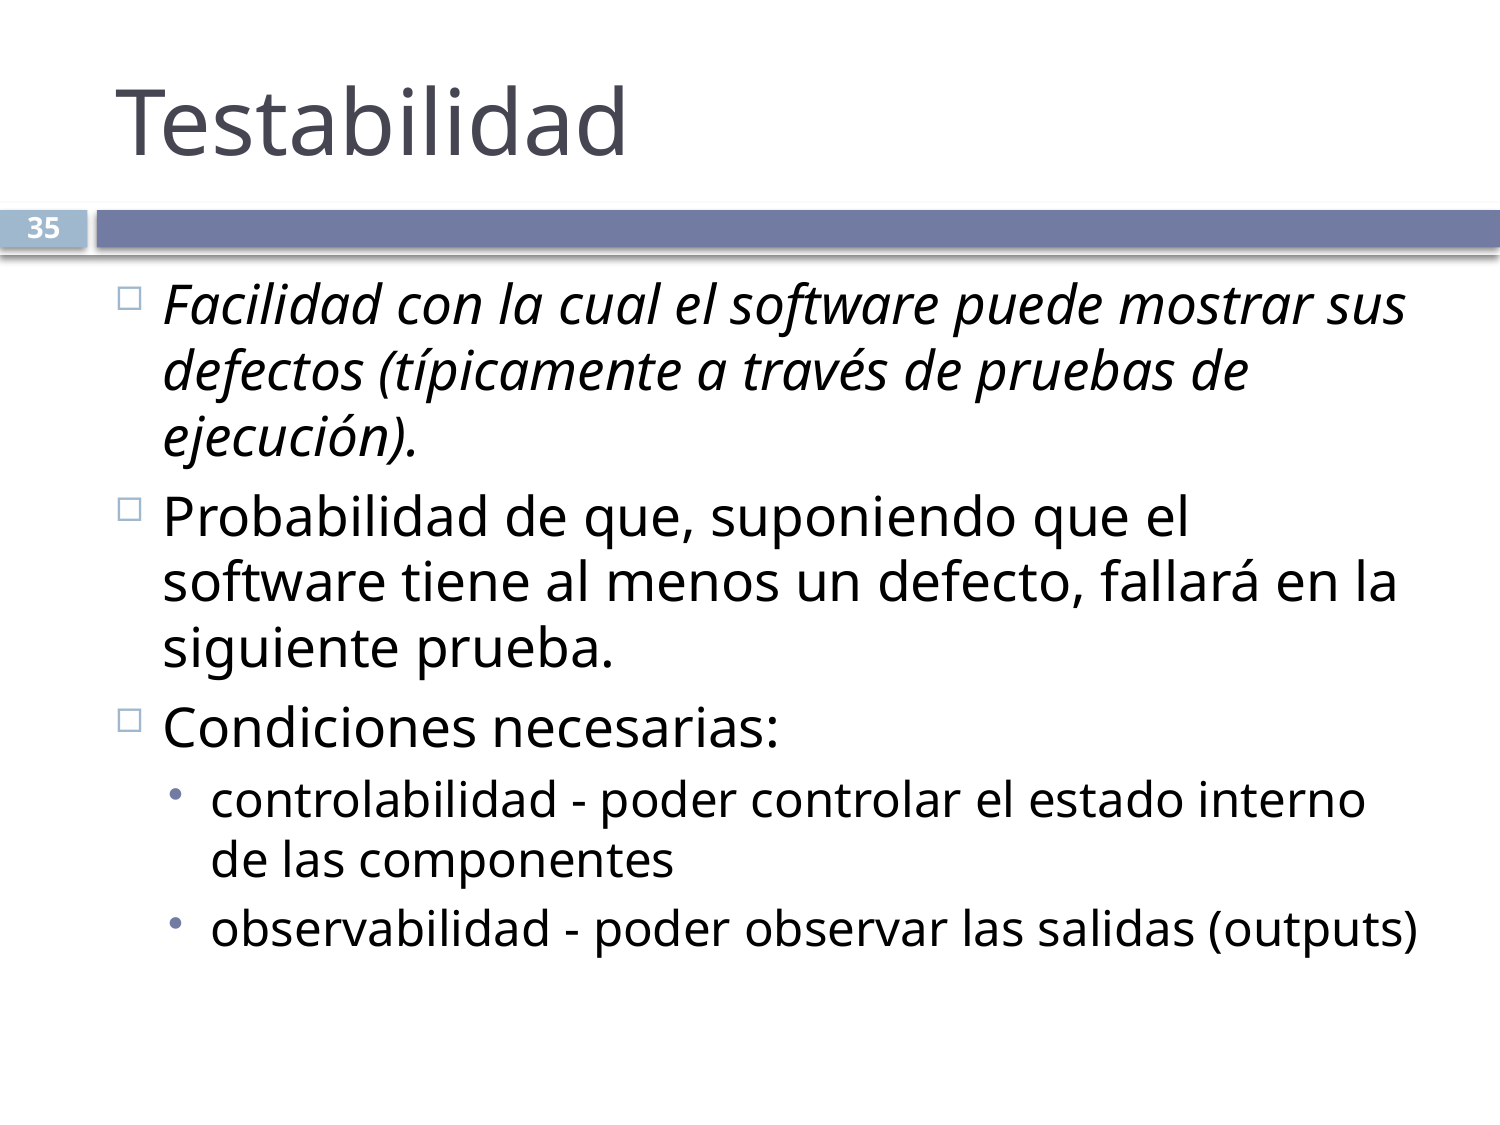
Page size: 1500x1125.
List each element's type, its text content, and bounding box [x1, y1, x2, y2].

title Testabilidad [100, 37, 1438, 200]
list Facilidad con la cual el software puede mostrar sus defectos (típicamente a través de pruebas de ejecución). Probabilidad de que, suponiendo que el software tiene al menos un defecto, fallará en la siguiente prueba. Condiciones necesarias: controlabilidad - poder controlar el estado interno de las componentes observabilidad - poder observar las salidas (outputs) [100, 262, 1438, 1005]
slide_number 35 [0, 208, 88, 249]
